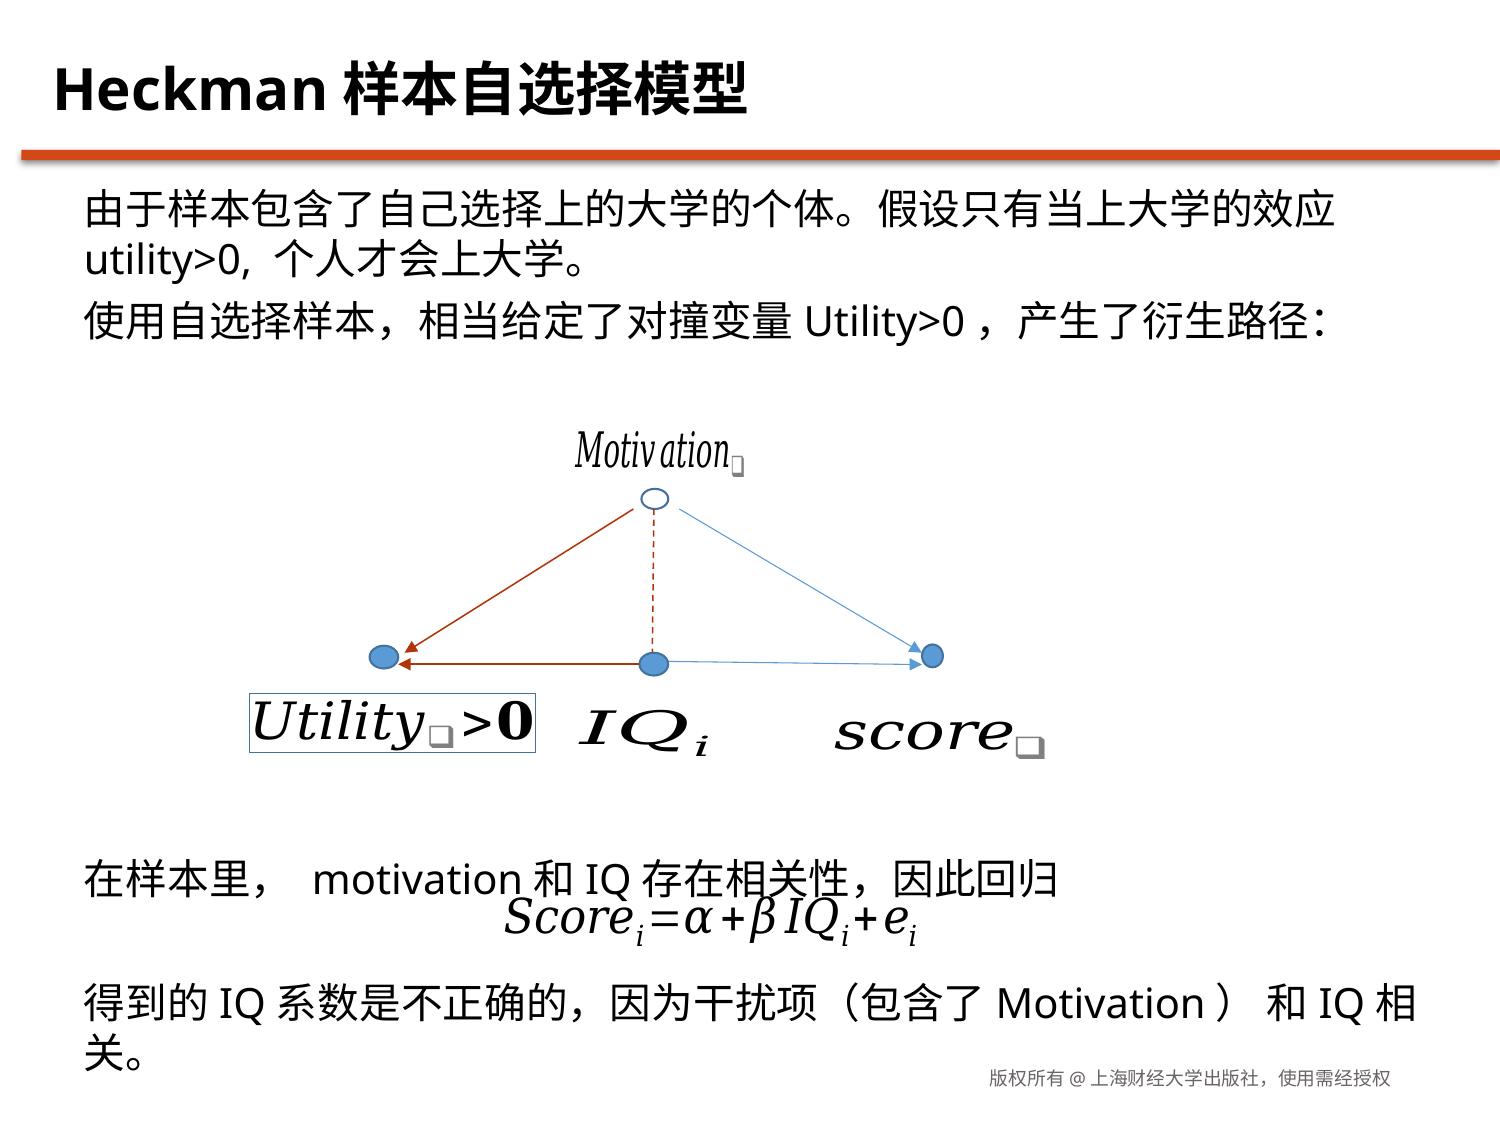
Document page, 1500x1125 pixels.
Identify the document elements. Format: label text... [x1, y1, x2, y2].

title Heckman样本自选择模型 [37, 50, 1369, 138]
footer 版权所有@上海财经大学出版社，使用需经授权 [975, 1046, 1463, 1109]
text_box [249, 424, 1050, 763]
list 由于样本包含了自己选择上的大学的个体。假设只有当上大学的效应utility>0, 个人才会上大学。 使用自选择样本，相当给定了对撞变量Utility>0，产生了衍生路径： 在样本里， motivation和IQ存在相关性，因此回归 得到的IQ系数是不正确的，因为干扰项（包含了Motivation） 和IQ相关。 [68, 174, 1438, 1032]
